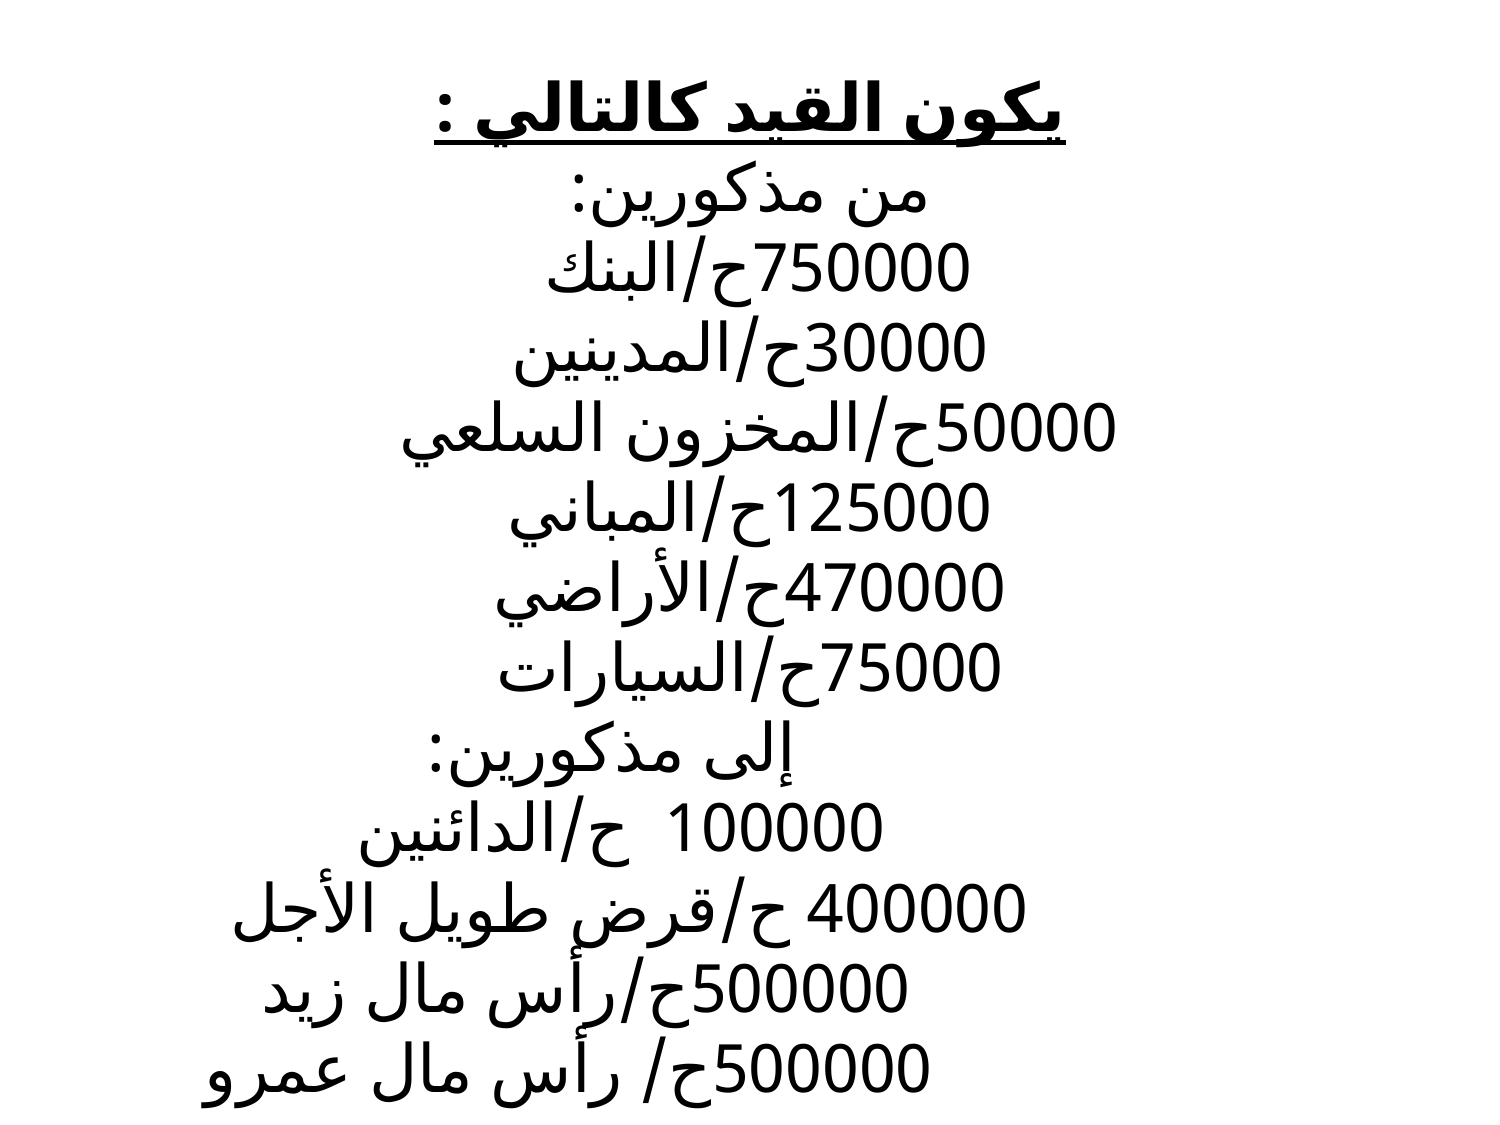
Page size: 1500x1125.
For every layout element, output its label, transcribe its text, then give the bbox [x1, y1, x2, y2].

title يكون القيد كالتالي : من مذكورين: 750000ح/البنك 30000ح/المدينين 50000ح/المخزون السلعي 125000ح/المباني 470000ح/الأراضي 75000ح/السيارات إلى مذكورين: 100000 ح/الدائنين 400000 ح/قرض طويل الأجل 500000ح/رأس مال زيد 500000ح/ رأس مال عمرو [75, 45, 1425, 1125]
